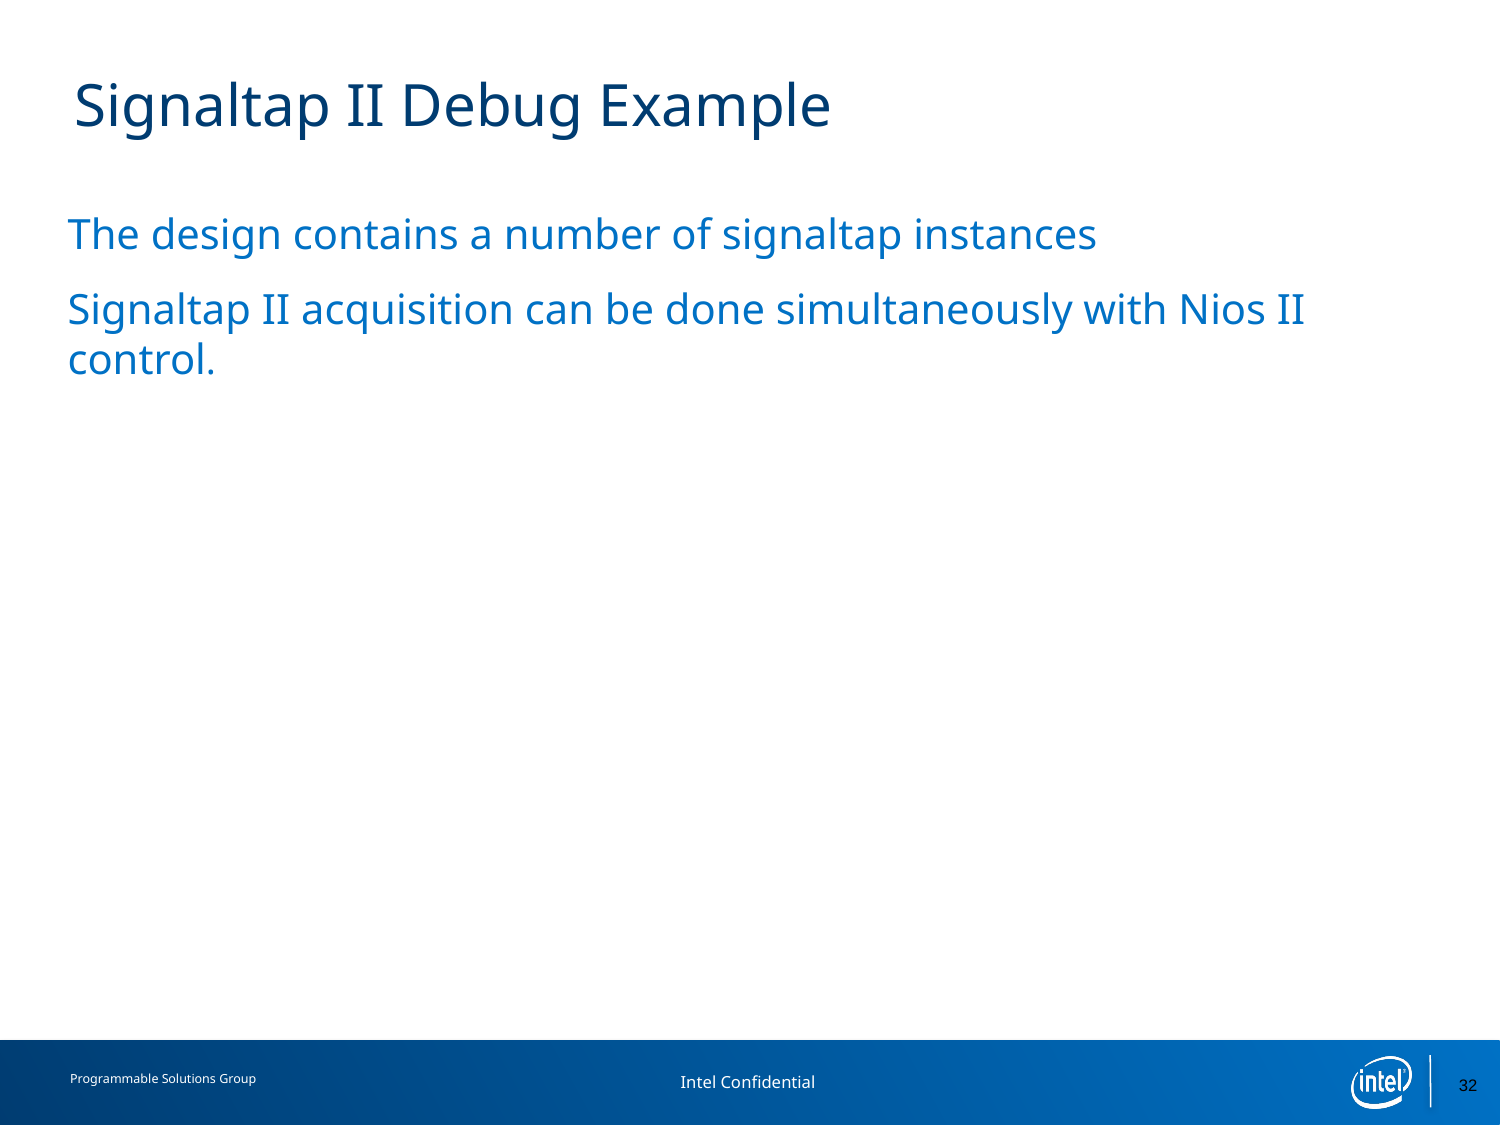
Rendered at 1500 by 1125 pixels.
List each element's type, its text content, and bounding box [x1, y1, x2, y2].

list The design contains a number of signaltap instances Signaltap II acquisition can be done simultaneously with Nios II control. [67, 208, 1463, 1033]
slide_number 32 [1127, 1055, 1478, 1116]
title Signaltap II Debug Example [74, 67, 1425, 208]
